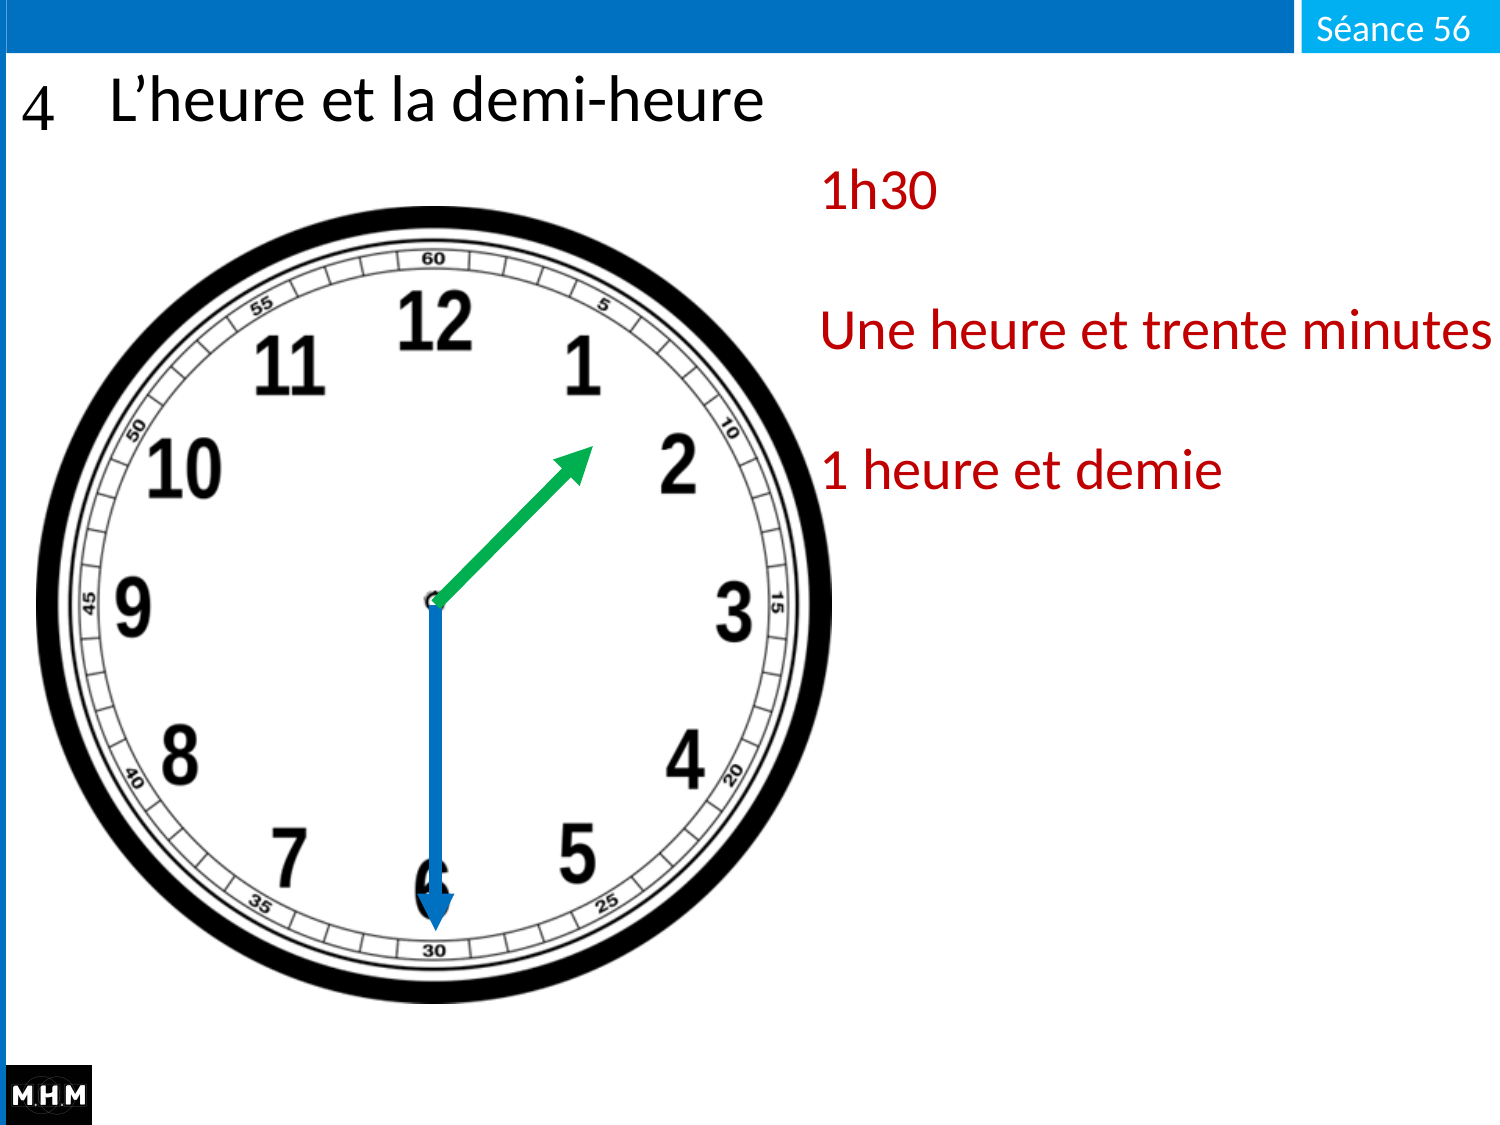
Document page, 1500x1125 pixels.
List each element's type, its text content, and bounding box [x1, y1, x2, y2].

text_box 1h30 Une heure et trente minutes 1 heure et demie [804, 143, 1500, 509]
picture [6, 1065, 92, 1125]
picture [36, 206, 832, 1004]
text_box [435, 446, 593, 605]
title L’heure et la demi-heure [94, 57, 1389, 144]
